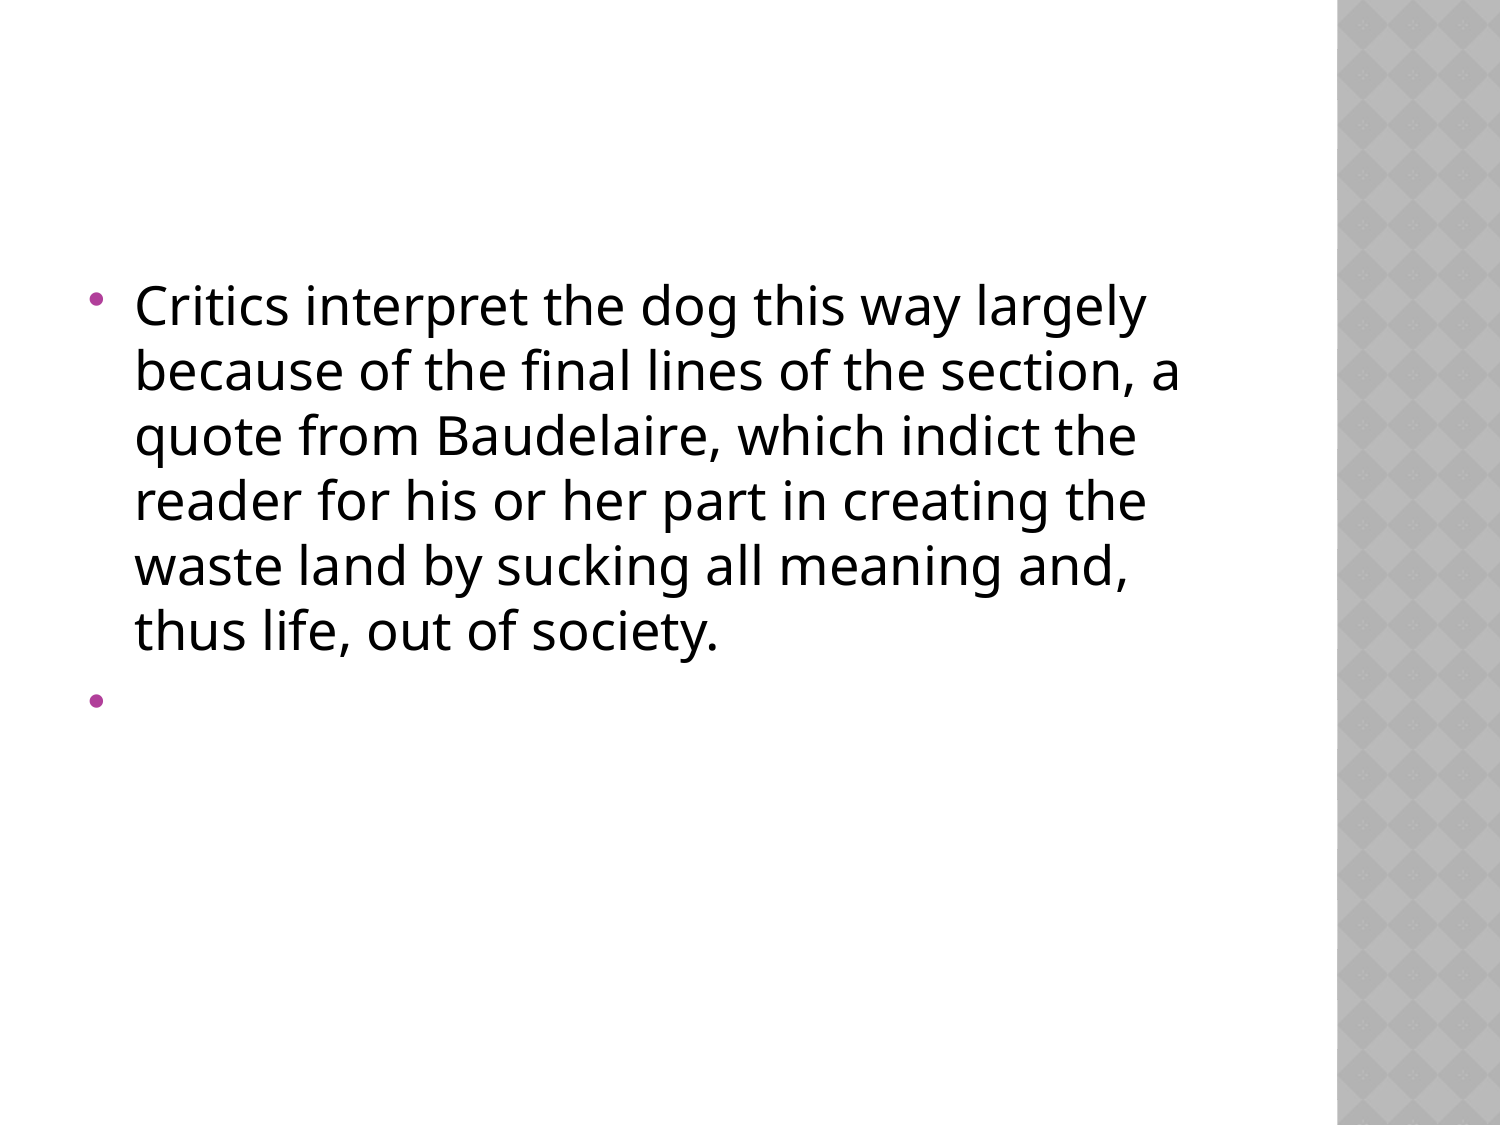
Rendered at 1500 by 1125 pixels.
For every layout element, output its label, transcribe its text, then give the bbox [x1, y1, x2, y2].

list Critics interpret the dog this way largely because of the final lines of the section, a quote from Baudelaire, which indict the reader for his or her part in creating the waste land by sucking all meaning and, thus life, out of society. [75, 264, 1263, 1059]
